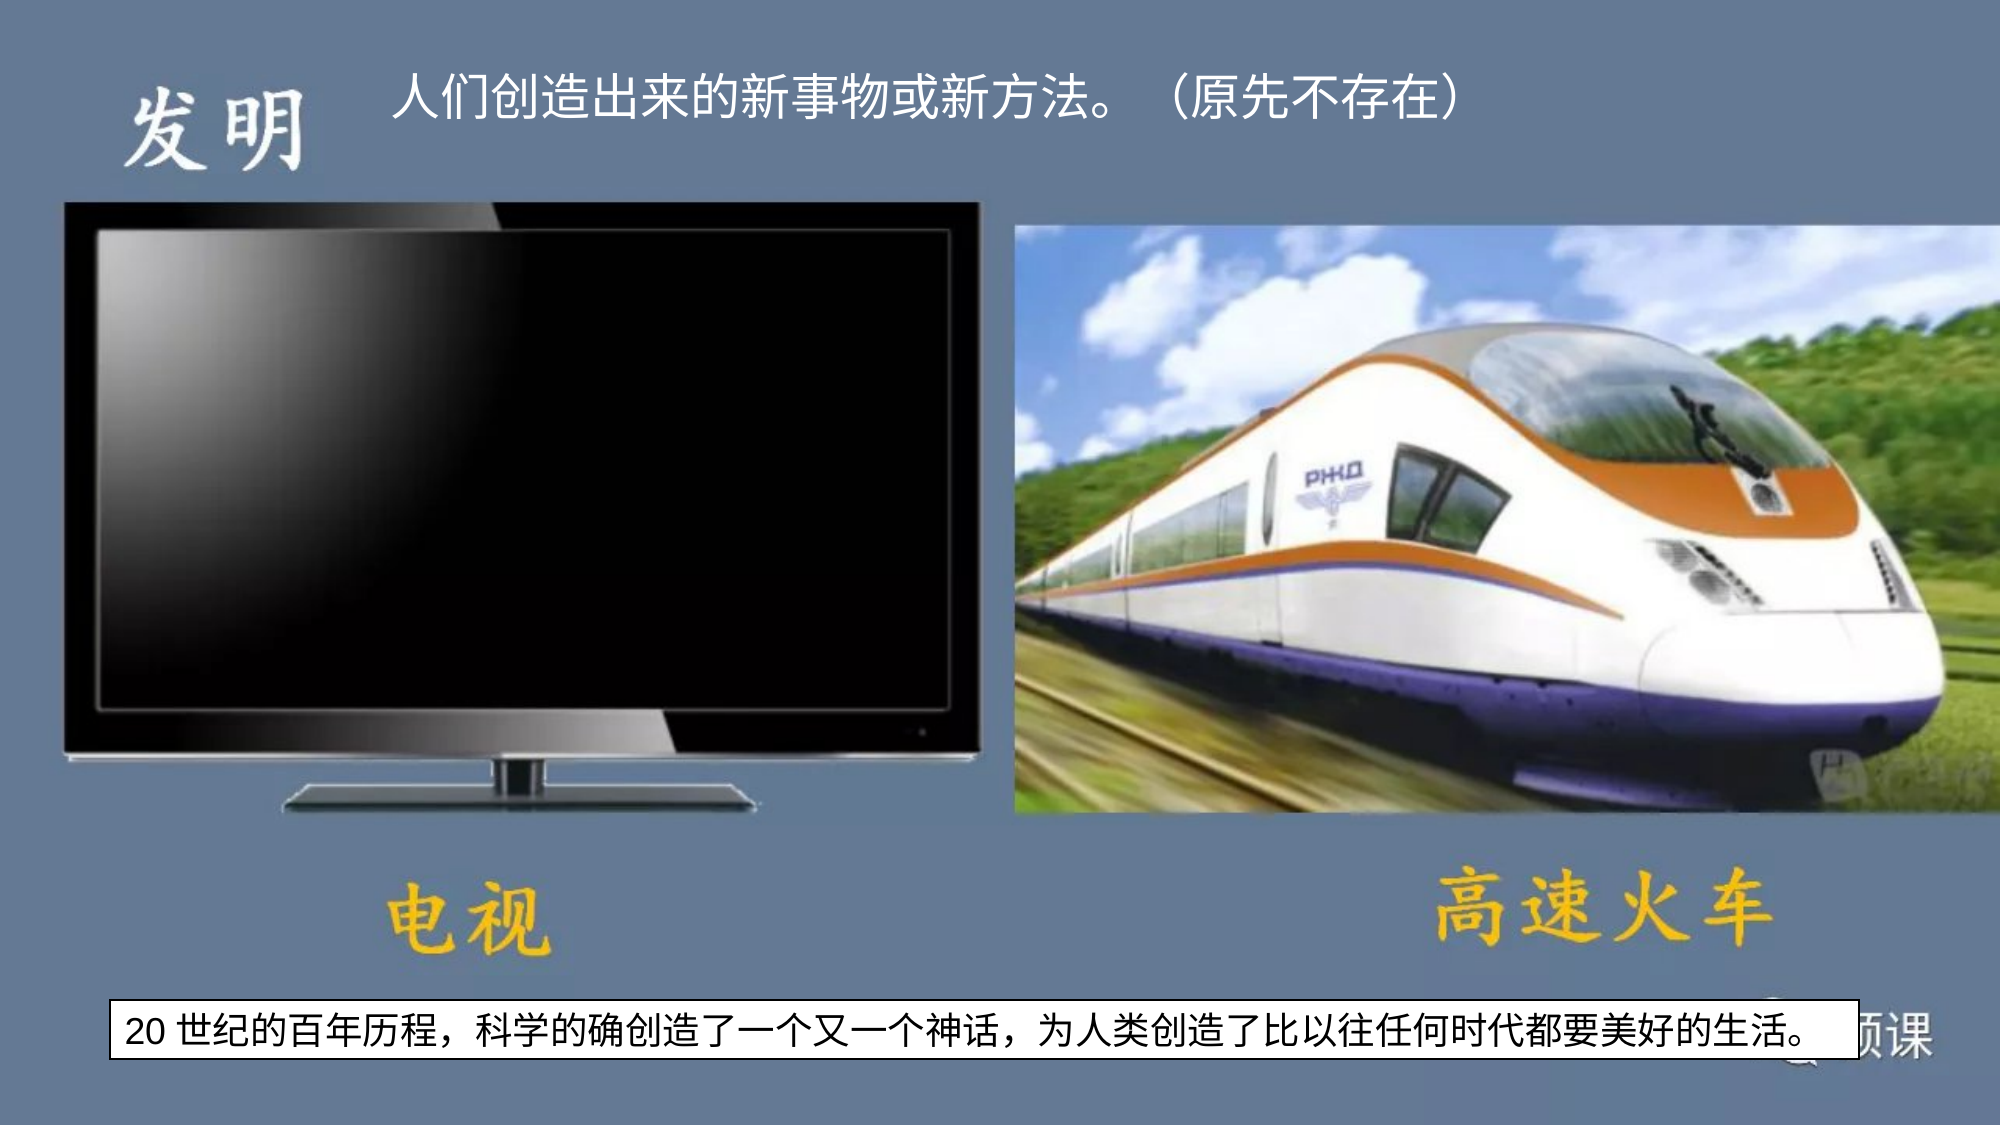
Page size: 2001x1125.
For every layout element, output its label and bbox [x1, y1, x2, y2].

list [0, 0, 2000, 1125]
